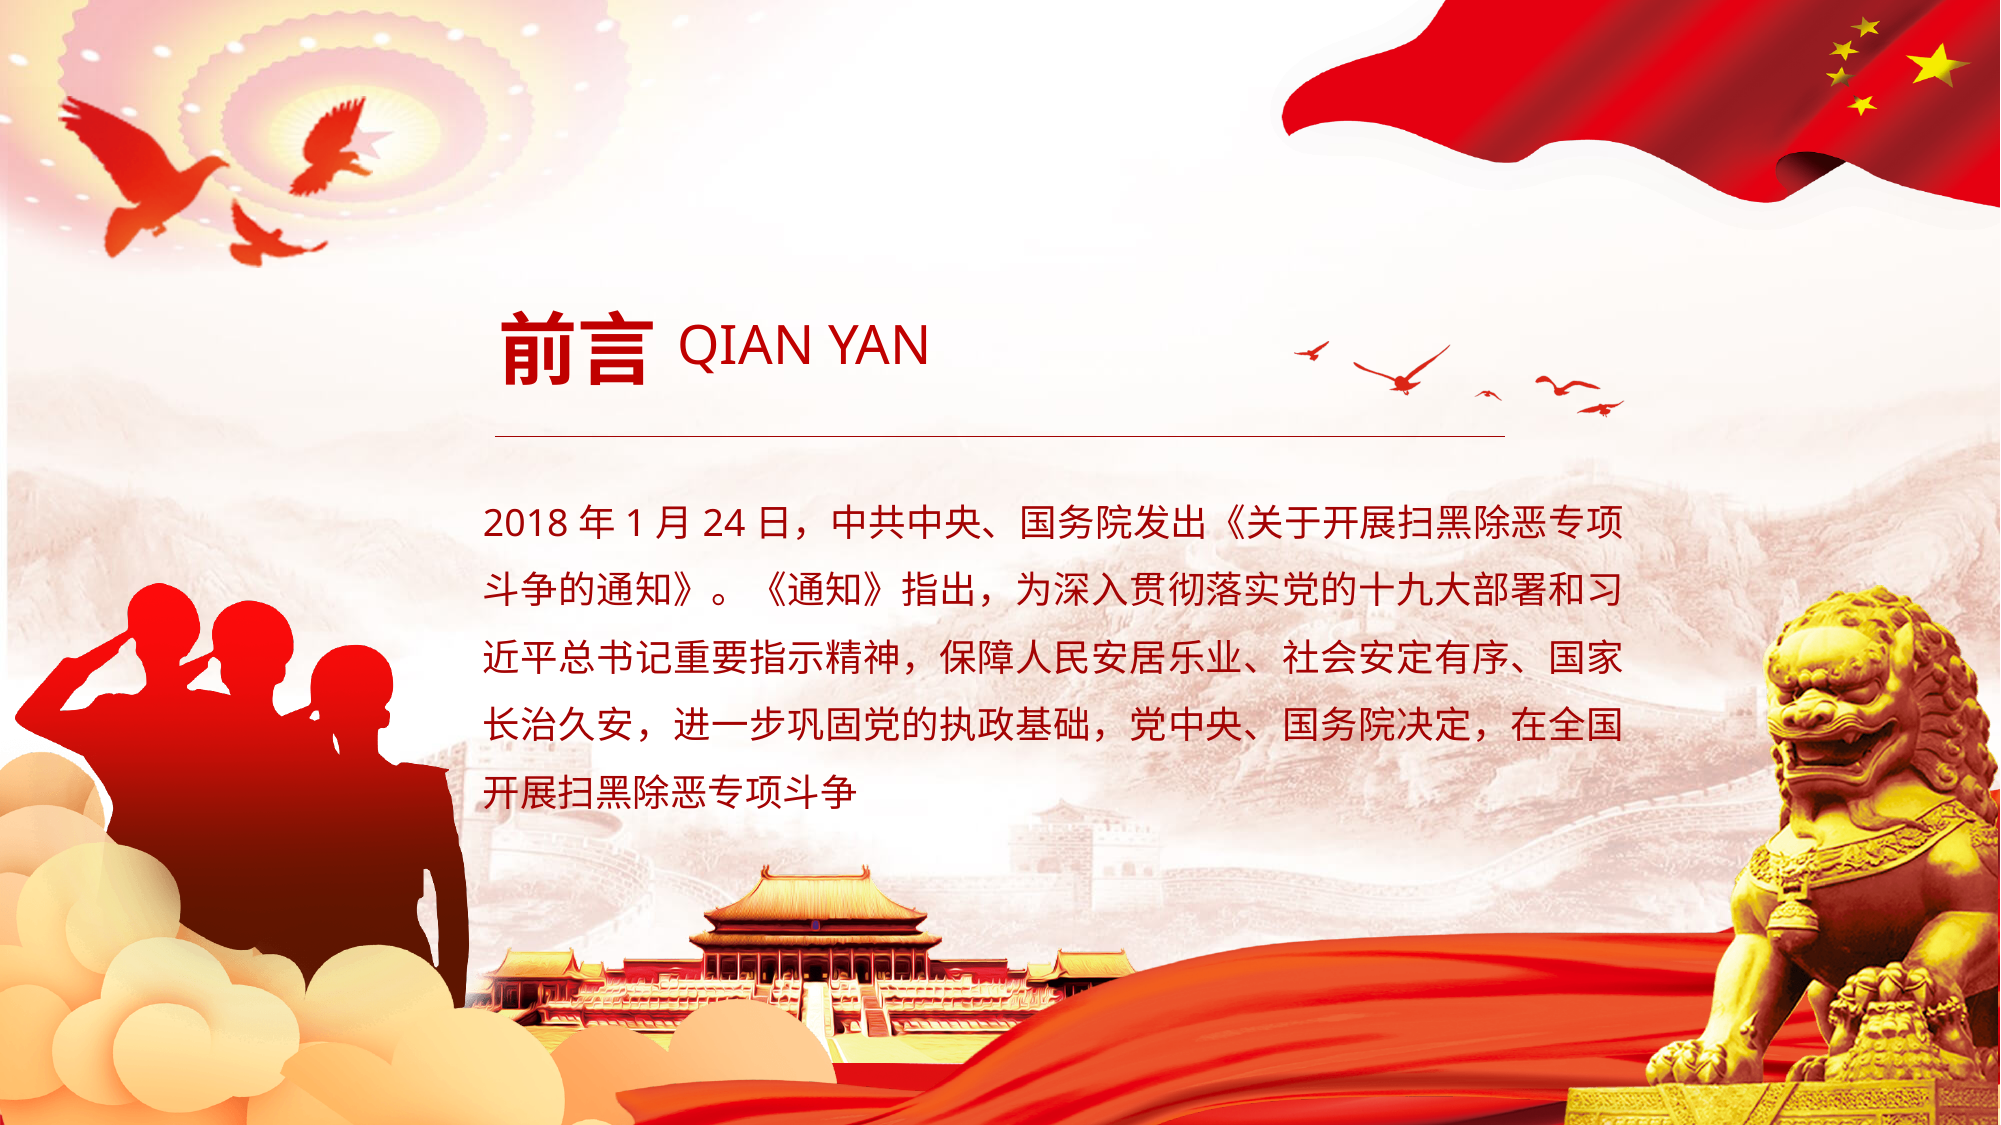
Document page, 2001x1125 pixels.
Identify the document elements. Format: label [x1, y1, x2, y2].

picture [0, 0, 2000, 1125]
text_box [480, 292, 957, 404]
